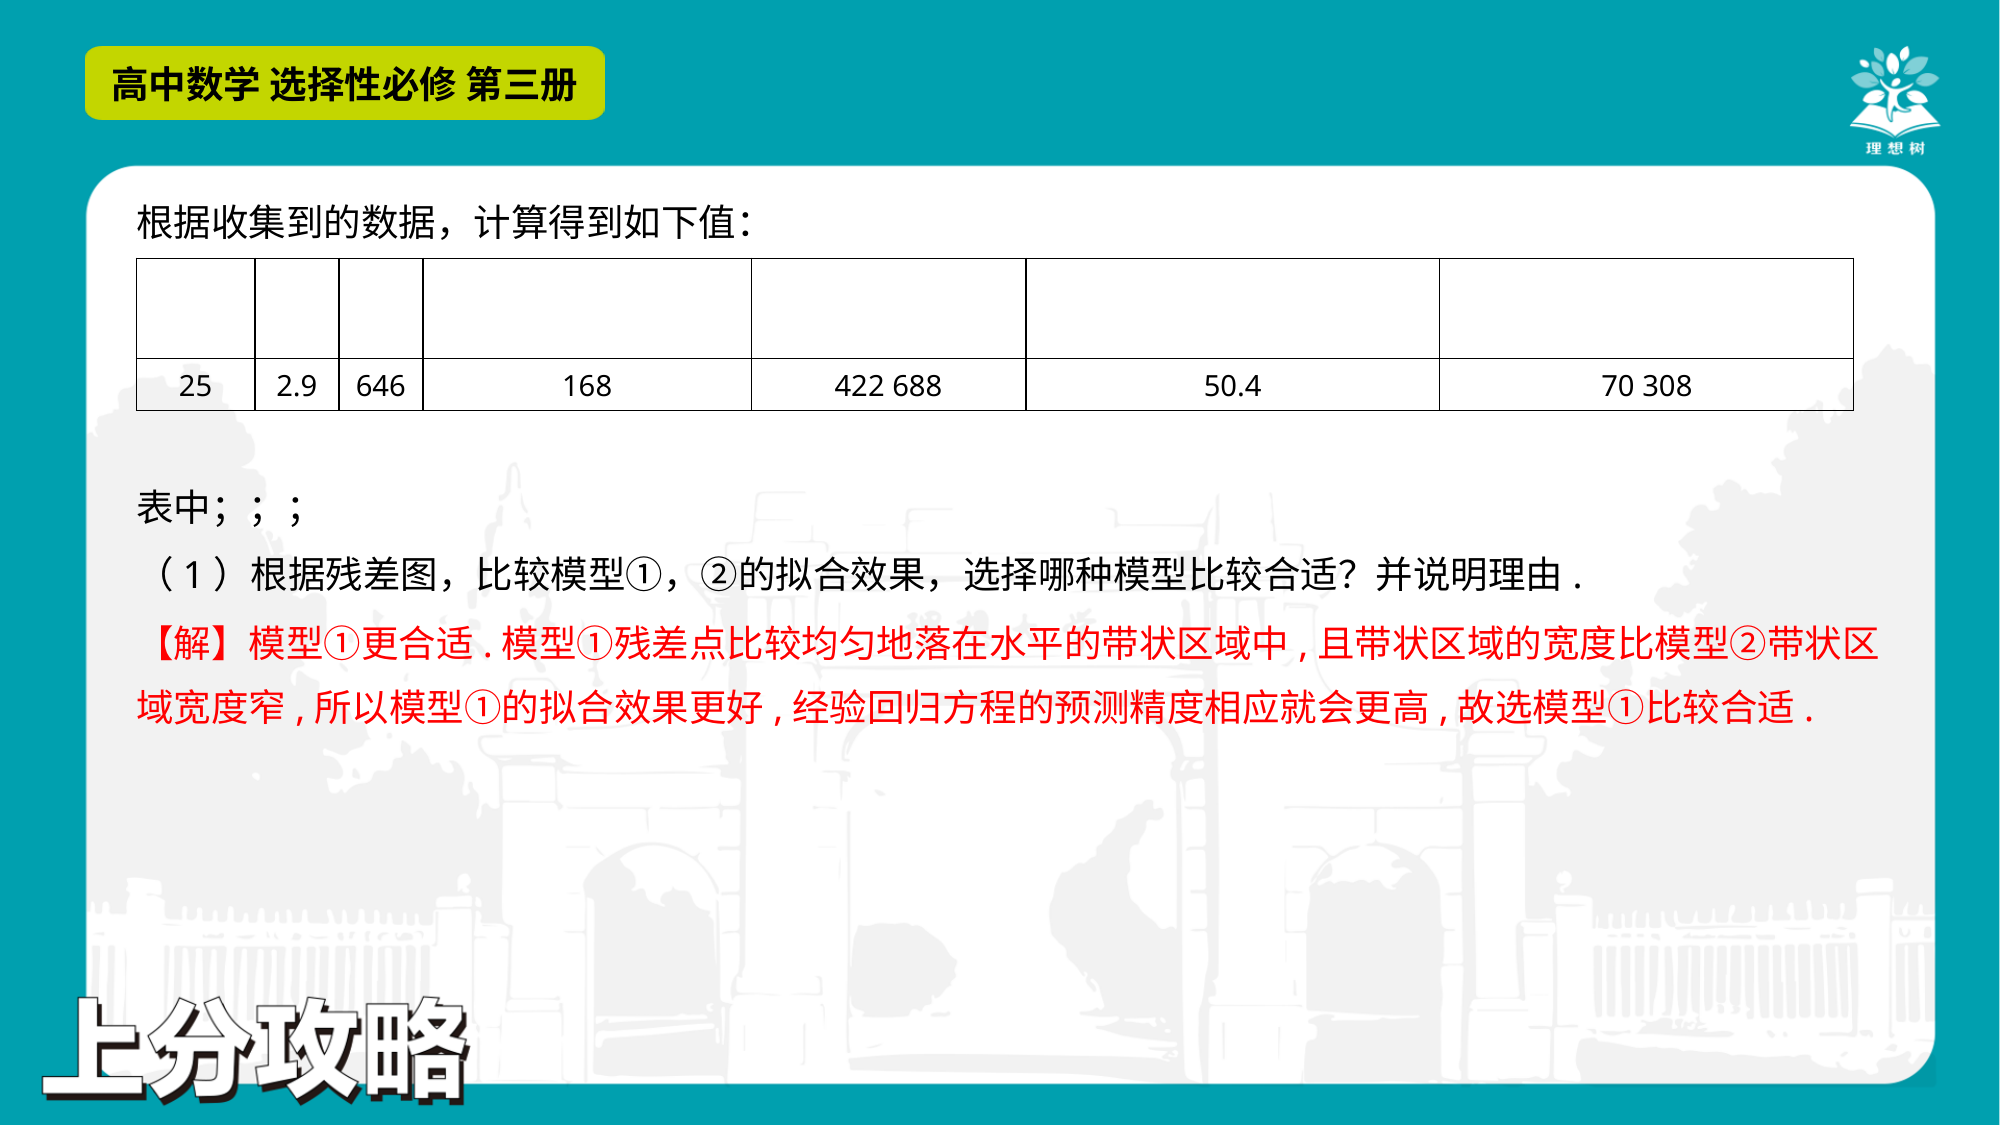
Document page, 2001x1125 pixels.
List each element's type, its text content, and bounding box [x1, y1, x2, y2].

text_box 根据收集到的数据，计算得到如下值： [136, 177, 1865, 237]
text_box 【解】模型①更合适.模型①残差点比较均匀地落在水平的带状区域中,且带状区域的宽度比模型②带状区 域宽度窄,所以模型①的拟合效果更好,经验回归方程的预测精度相应就会更高,故选模型①比较合适. [136, 595, 1865, 723]
picture [0, 0, 2000, 1125]
text_box （1）根据残差图，比较模型①，②的拟合效果，选择哪种模型比较合适？并说明理由. [136, 529, 1865, 589]
